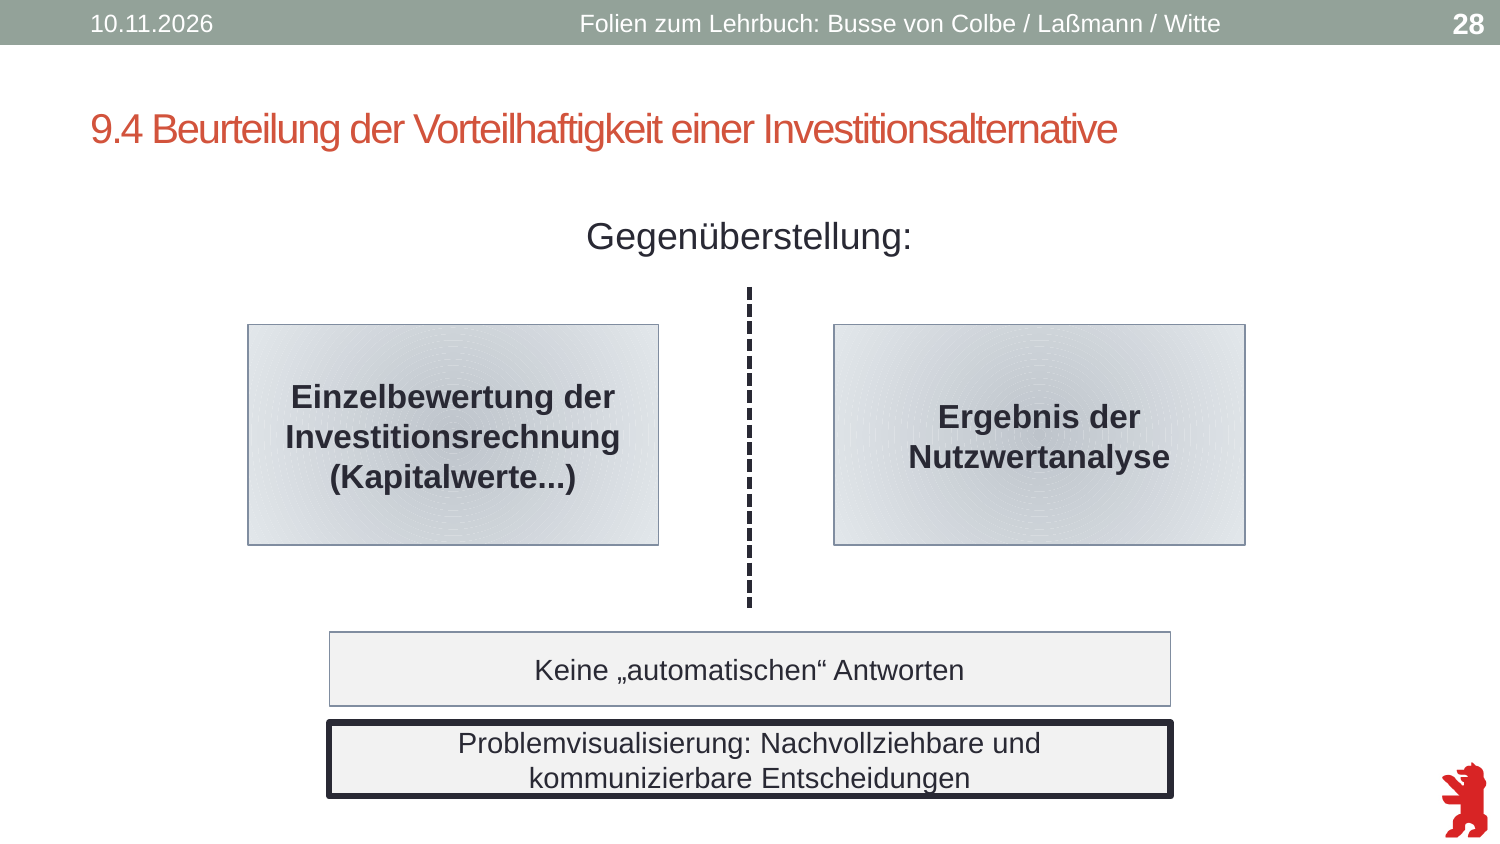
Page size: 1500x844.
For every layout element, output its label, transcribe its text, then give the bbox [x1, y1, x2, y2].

text_box Keine „automatischen“ Antworten [329, 631, 1171, 707]
slide_number 28 [1325, 2, 1500, 43]
text_box Problemvisualisierung: Nachvollziehbare und kommunizierbare Entscheidungen [329, 722, 1171, 797]
text_box Gegenüberstellung: [571, 204, 928, 265]
title 9.4 Beurteilung der Vorteilhaftigkeit einer Investitionsalternative [75, 65, 1500, 188]
picture [1434, 760, 1500, 844]
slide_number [75, 2, 550, 43]
text_box Ergebnis der Nutzwertanalyse [833, 324, 1246, 546]
text_box Einzelbewertung der Investitionsrechnung (Kapitalwerte...) [247, 324, 659, 546]
footer Folien zum Lehrbuch: Busse von Colbe / Laßmann / Witte [562, 2, 1238, 43]
